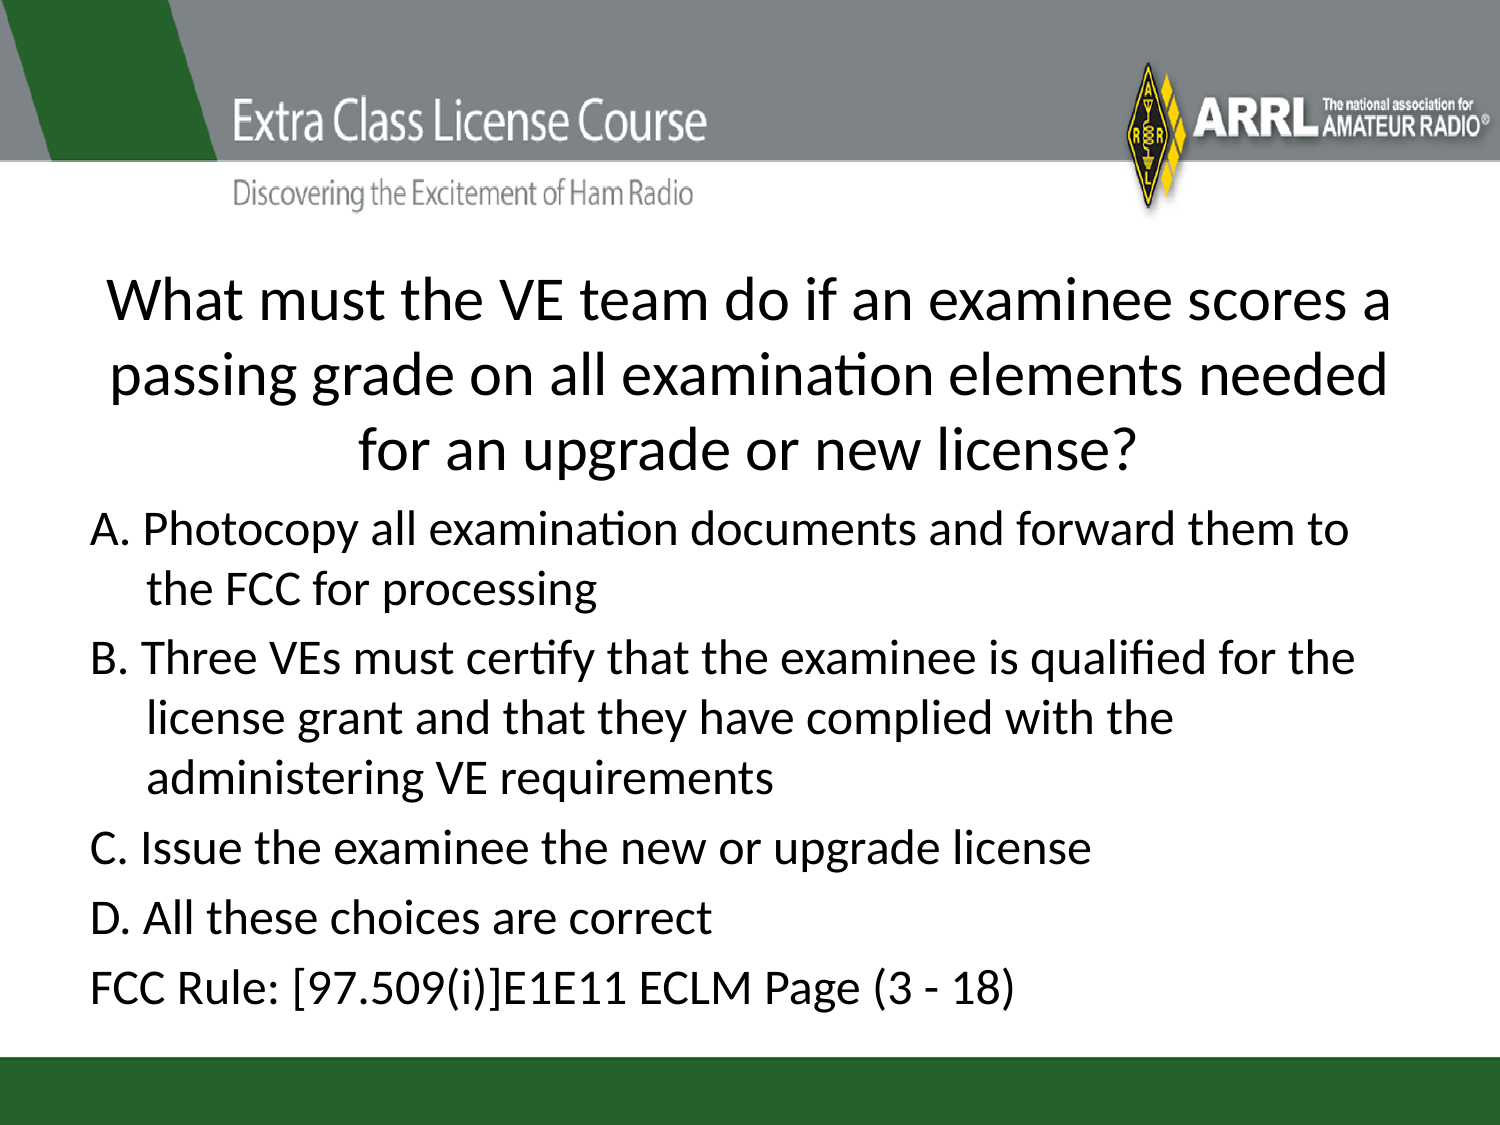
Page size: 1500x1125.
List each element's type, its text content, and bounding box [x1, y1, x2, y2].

list A. Photocopy all examination documents and forward them to the FCC for processing B. Three VEs must certify that the examinee is qualified for the license grant and that they have complied with the administering VE requirements C. Issue the examinee the new or upgrade license D. All these choices are correct FCC Rule: [97.509(i)]E1E11 ECLM Page (3 - 18) [75, 487, 1425, 1005]
title What must the VE team do if an examinee scores a passing grade on all examination elements needed for an upgrade or new license? [75, 250, 1425, 437]
picture [0, 0, 1500, 1125]
